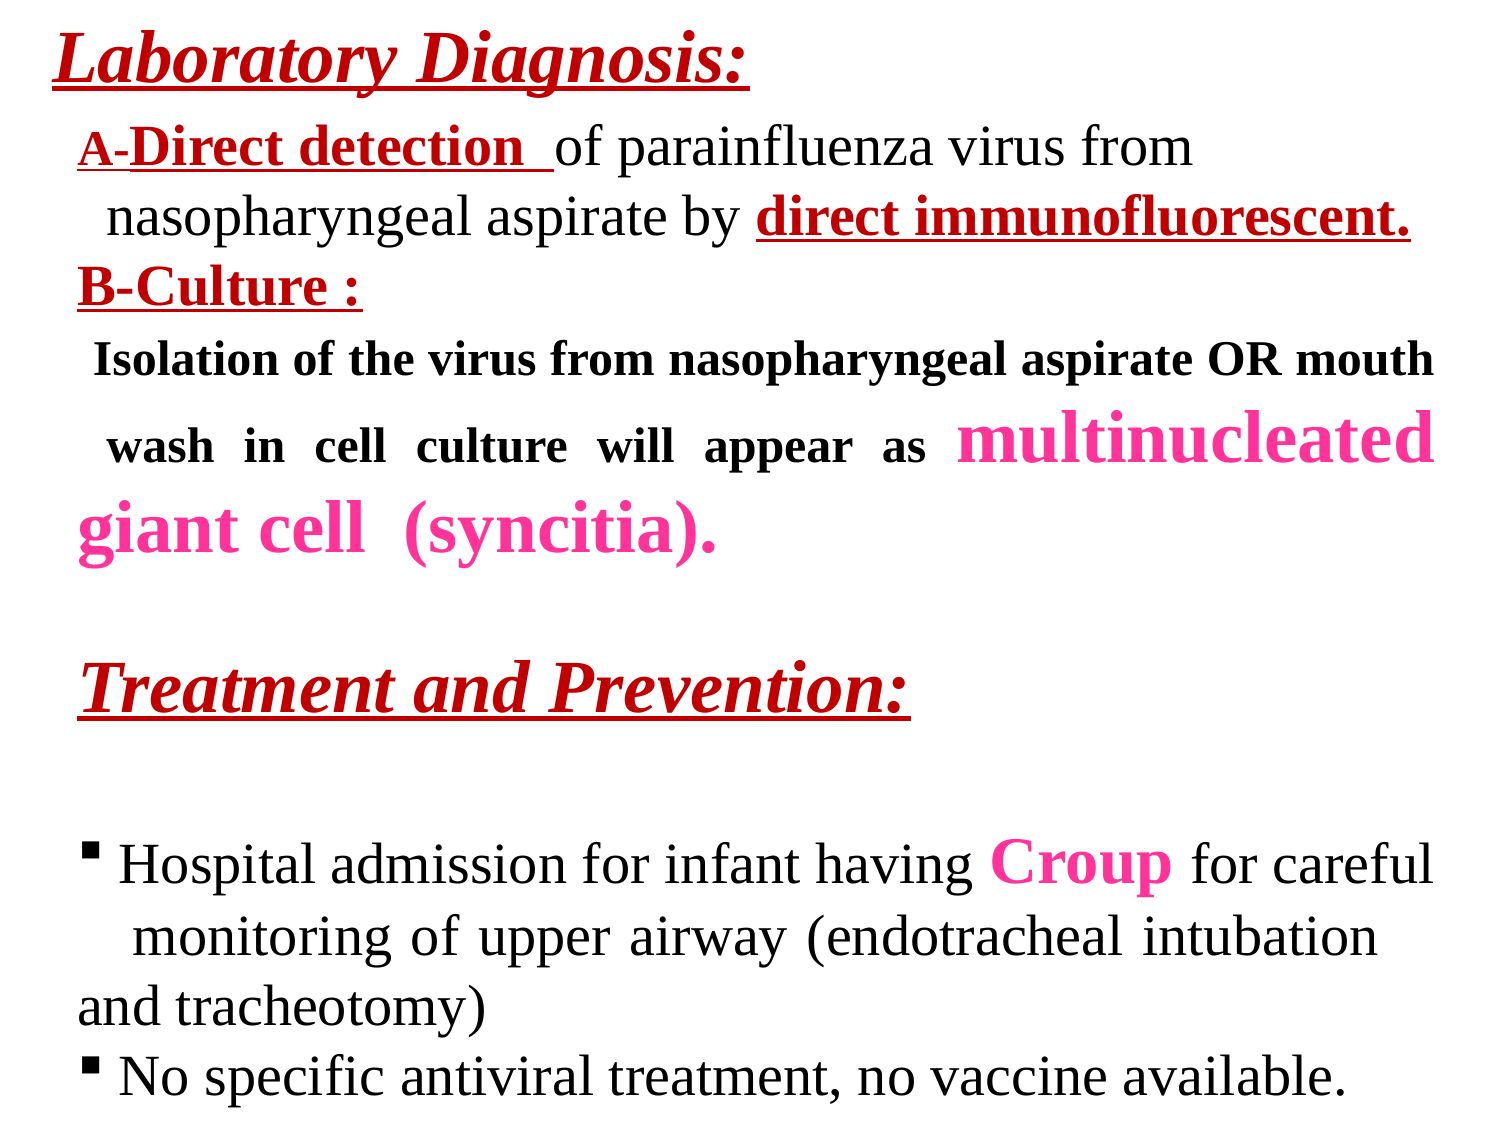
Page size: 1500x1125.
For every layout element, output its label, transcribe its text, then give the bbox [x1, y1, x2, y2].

text_box A-Direct detection of parainfluenza virus from nasopharyngeal aspirate by direct immunofluorescent. B-Culture : Isolation of the virus from nasopharyngeal aspirate OR mouth wash in cell culture will appear as multinucleated giant cell (syncitia). Treatment and Prevention: Hospital admission for infant having Croup for careful monitoring of upper airway (endotracheal intubation and tracheotomy) No specific antiviral treatment, no vaccine available. [62, 99, 1450, 1115]
text_box Laboratory Diagnosis: [37, 0, 1125, 105]
